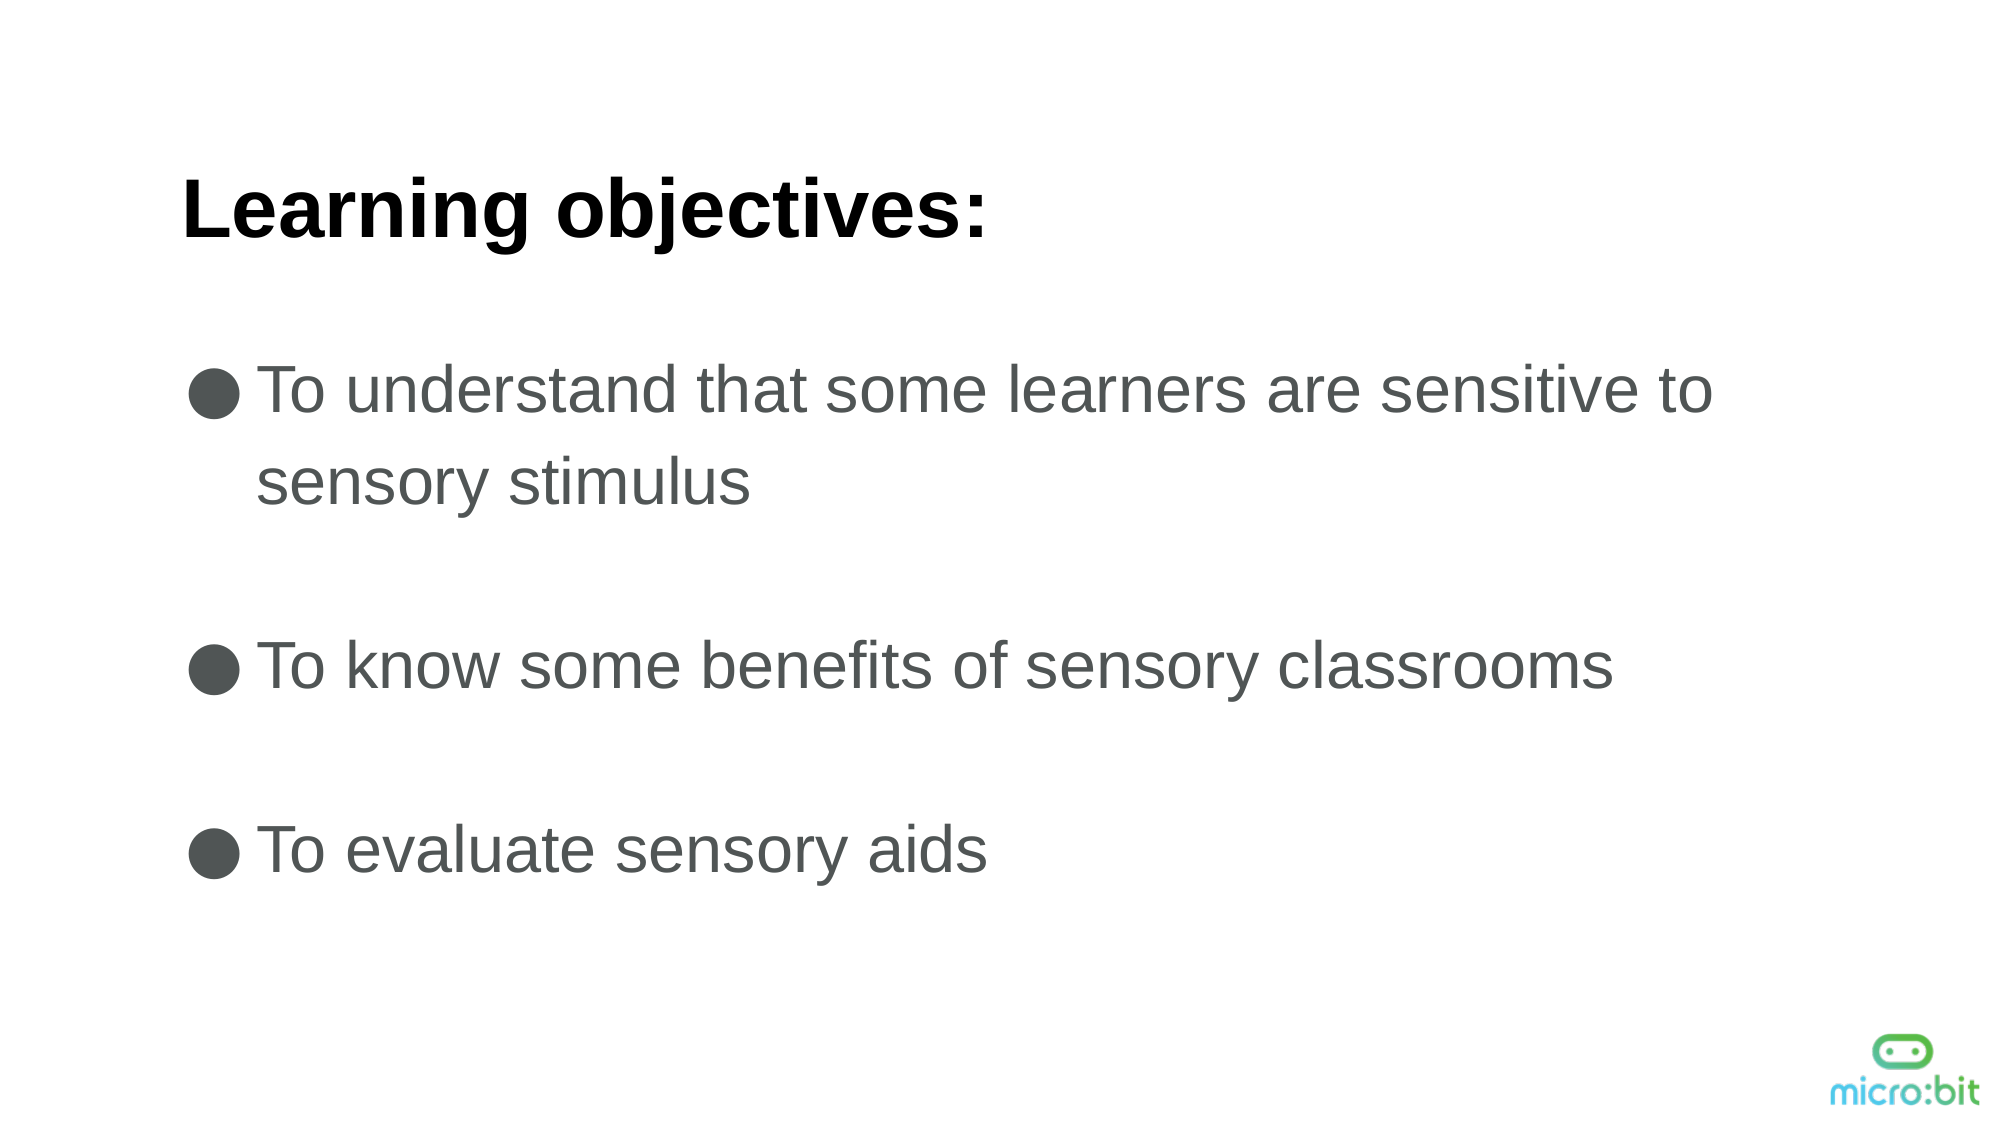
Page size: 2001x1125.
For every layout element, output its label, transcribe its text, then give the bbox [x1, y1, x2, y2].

text_box Learning objectives: To understand that some learners are sensitive to sensory stimulus To know some benefits of sensory classrooms To evaluate sensory aids [166, 60, 1918, 884]
picture [1830, 1029, 1980, 1106]
